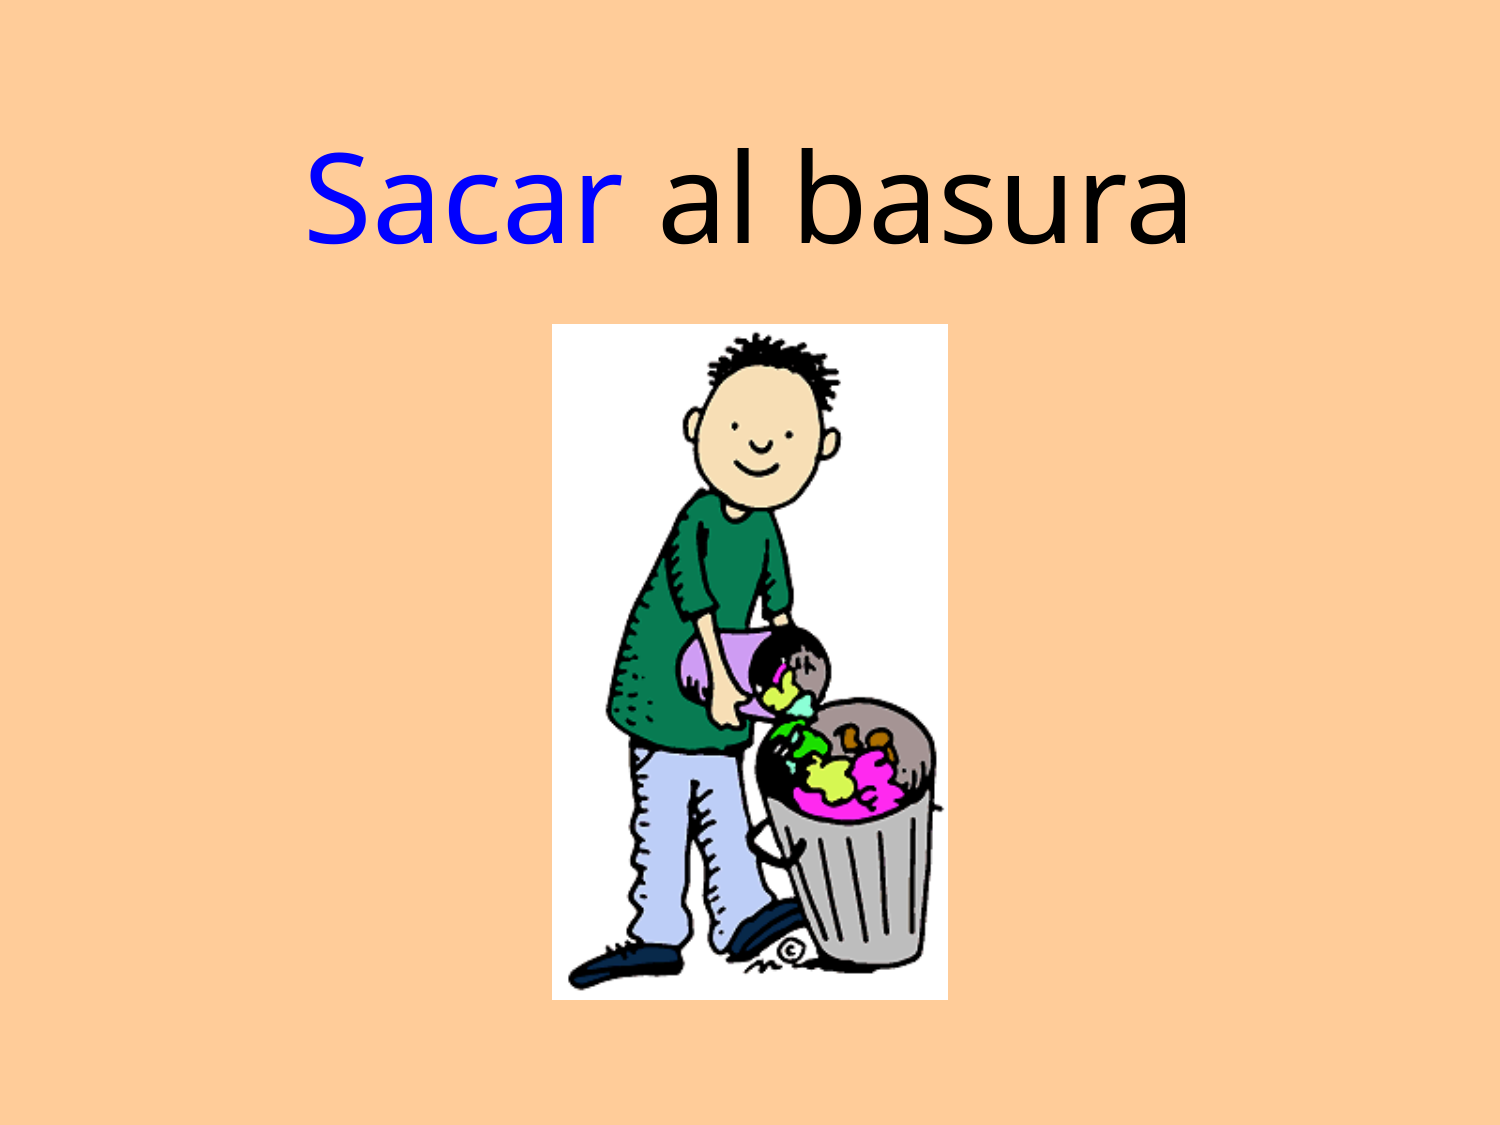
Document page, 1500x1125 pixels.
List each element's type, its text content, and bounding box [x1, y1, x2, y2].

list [112, 324, 1388, 1001]
title Sacar al basura [112, 99, 1388, 288]
